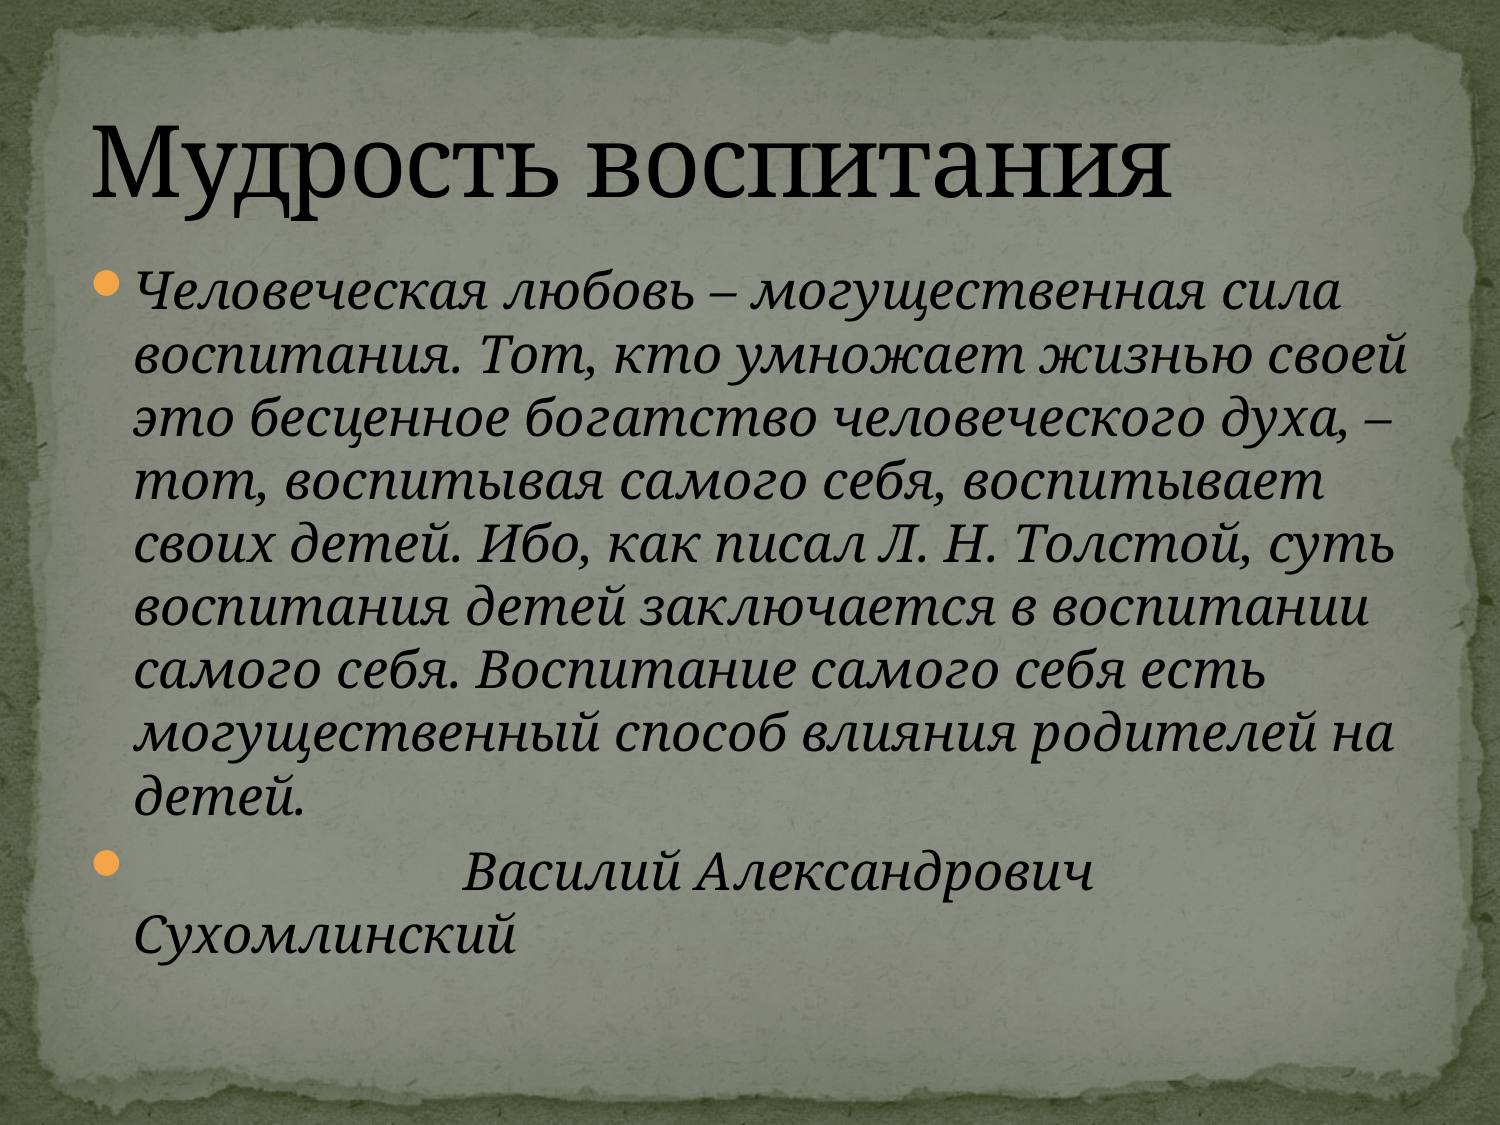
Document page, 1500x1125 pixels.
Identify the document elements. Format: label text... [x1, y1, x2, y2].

title Мудрость воспитания [74, 24, 1425, 225]
list Человеческая любовь – могущественная сила воспитания. Тот, кто умножает жизнью своей это бесценное богатство человеческого духа, – тот, воспитывая самого себя, воспитывает своих детей. Ибо, как писал Л. Н. Толстой, суть воспитания детей заключается в воспитании самого себя. Воспитание самого себя есть могущественный способ влияния родителей на детей. Василий Александрович Сухомлинский [75, 249, 1425, 1000]
